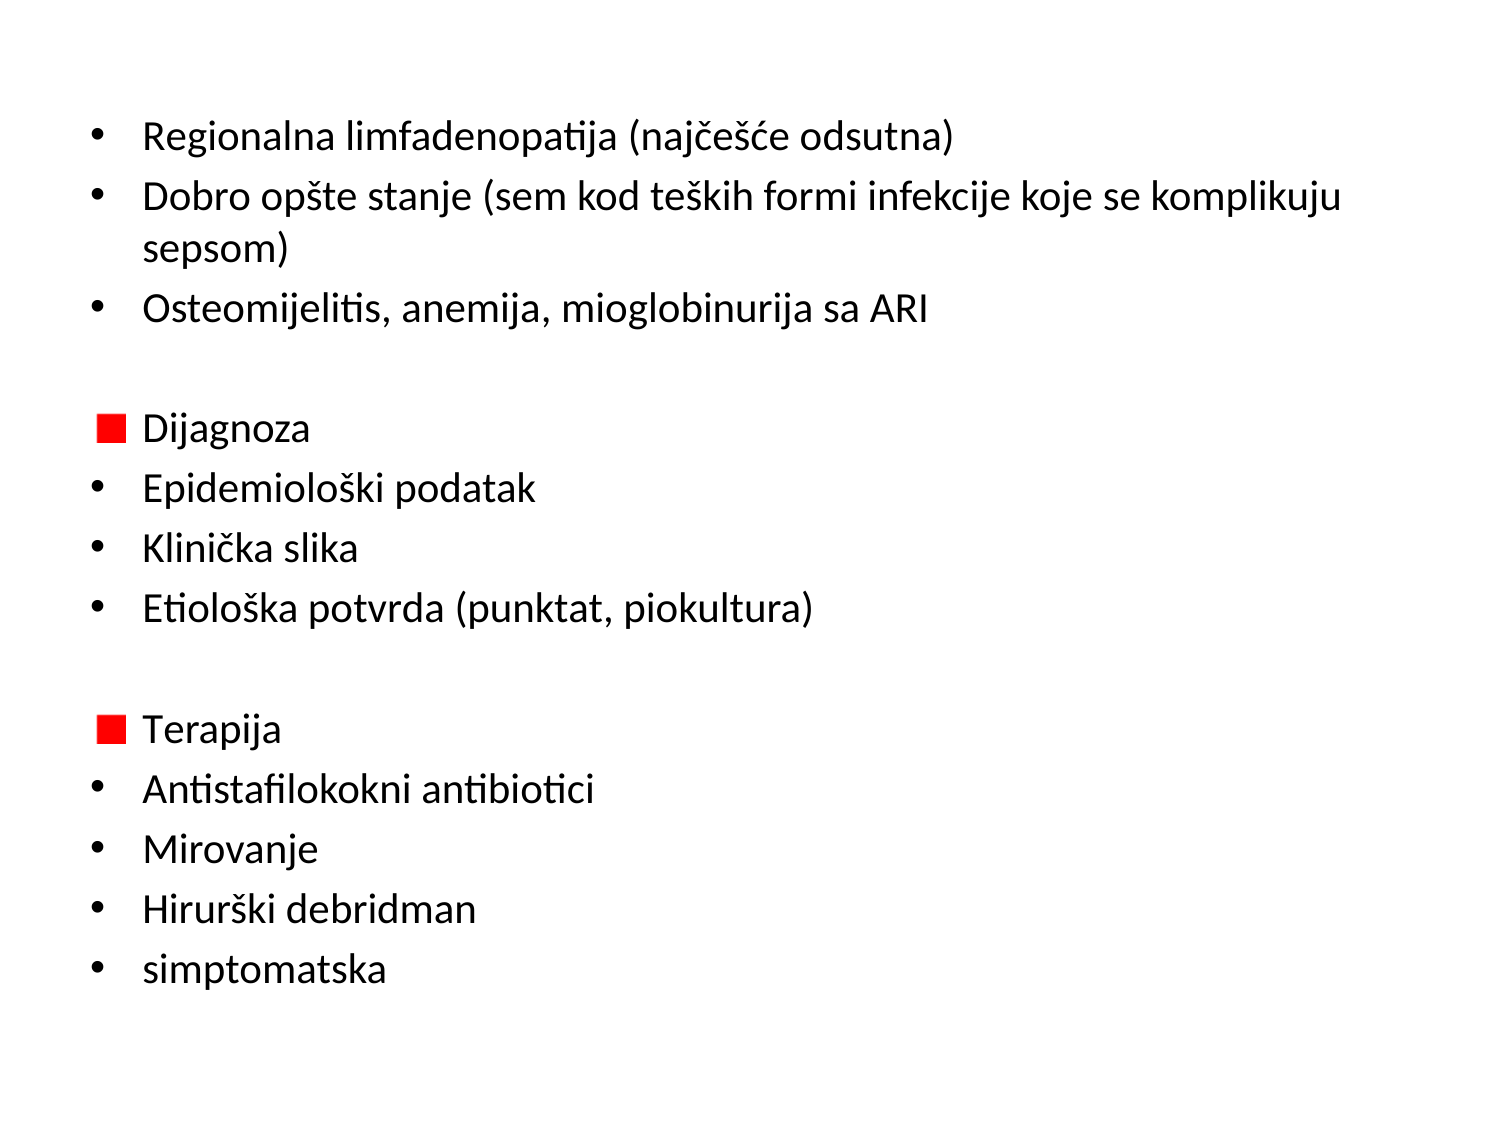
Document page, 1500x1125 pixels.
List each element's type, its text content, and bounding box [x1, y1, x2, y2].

picture [90, 407, 126, 443]
list Regionalna limfadenopatija (najčešće odsutna) Dobro opšte stanje (sem kod teških formi infekcije koje se komplikuju sepsom) Osteomijelitis, anemija, mioglobinurija sa ARI Dijagnoza Epidemiološki podatak Klinička slika Etiološka potvrda (punktat, piokultura) Terapija Antistafilokokni antibiotici Mirovanje Hirurški debridman simptomatska [75, 99, 1425, 1005]
picture [90, 708, 126, 744]
